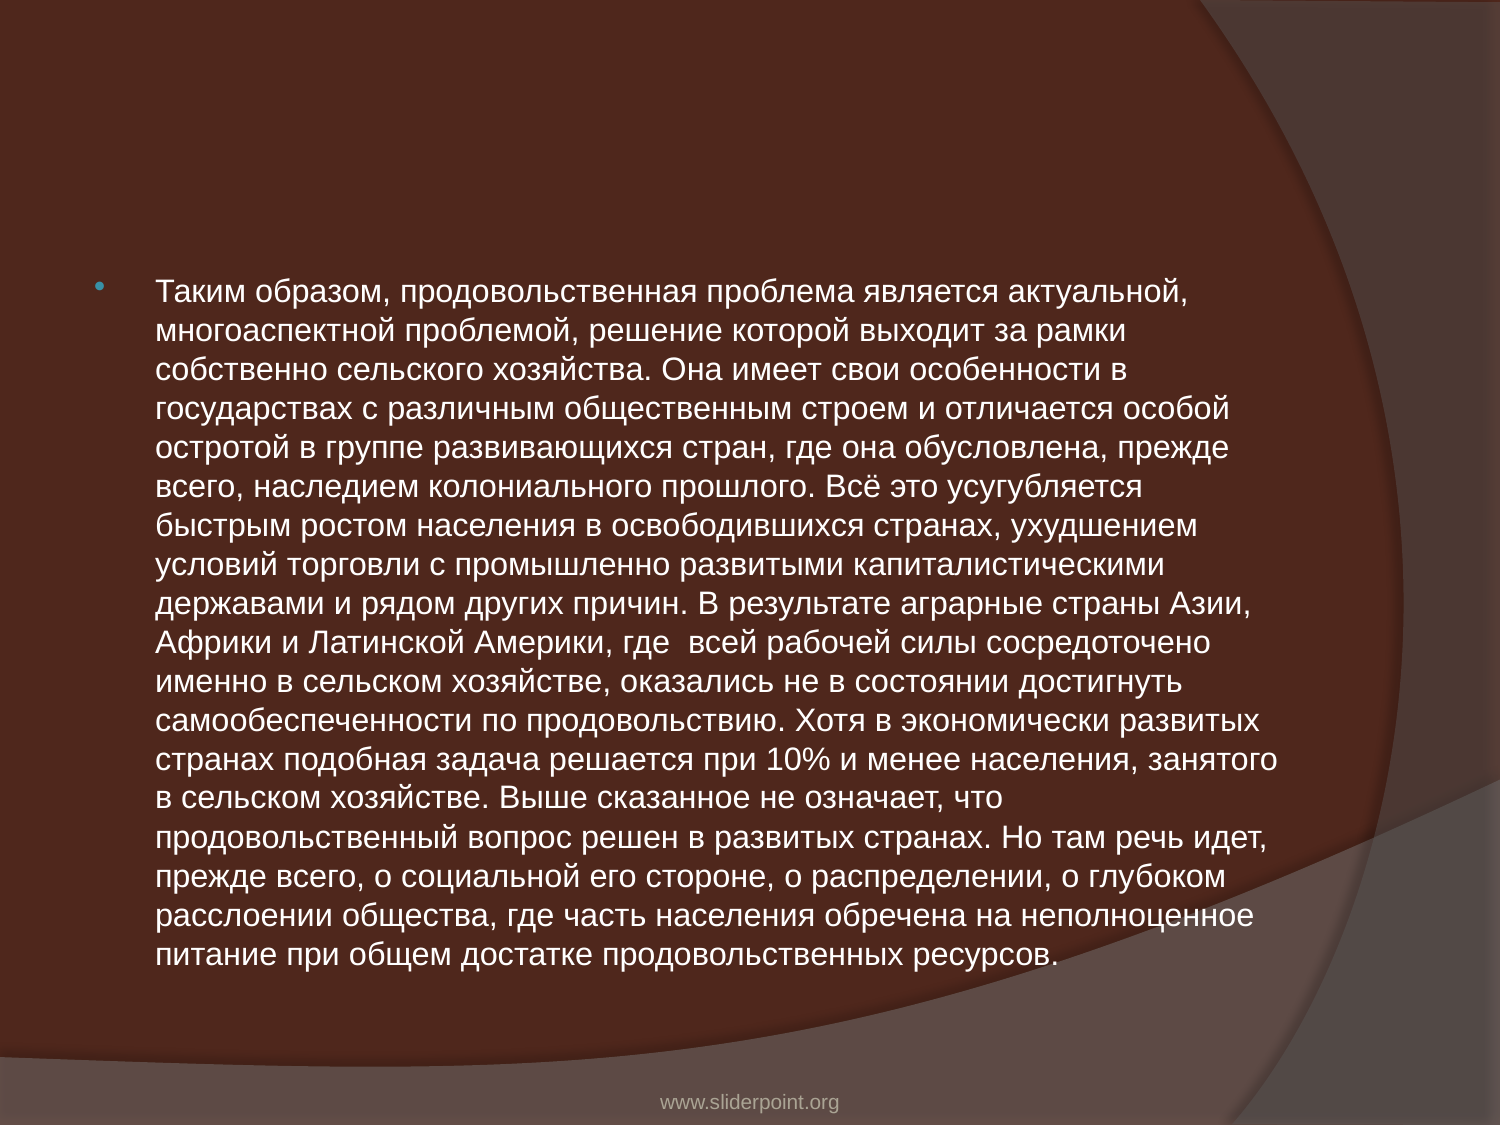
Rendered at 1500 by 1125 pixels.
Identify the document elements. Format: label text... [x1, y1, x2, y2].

footer www.sliderpoint.org [512, 1053, 988, 1114]
list Таким образом, продовольственная проблема является актуальной, многоаспектной проблемой, решение которой выходит за рамки собственно сельского хозяйства. Она имеет свои особенности в государствах с различным общественным строем и отличается особой остротой в группе развивающихся стран, где она обусловлена, прежде всего, наследием колониального прошлого. Всё это усугубляется быстрым ростом населения в освободившихся странах, ухудшением условий торговли с промышленно развитыми капиталистическими державами и рядом других причин. В результате аграрные страны Азии, Африки и Латинской Америки, где всей рабочей силы сосредоточено именно в сельском хозяйстве, оказались не в состоянии достигнуть самообеспеченности по продовольствию. Хотя в экономически развитых странах подобная задача решается при 10% и менее населения, занятого в сельском хозяйстве. Выше сказанное не означает, что продовольственный вопрос решен в развитых странах. Но там речь идет, прежде всего, о социальной его стороне, о распределении, о глубоком расслоении общества, где часть населения обречена на неполноценное питание при общем достатке продовольственных ресурсов. [75, 262, 1300, 1005]
